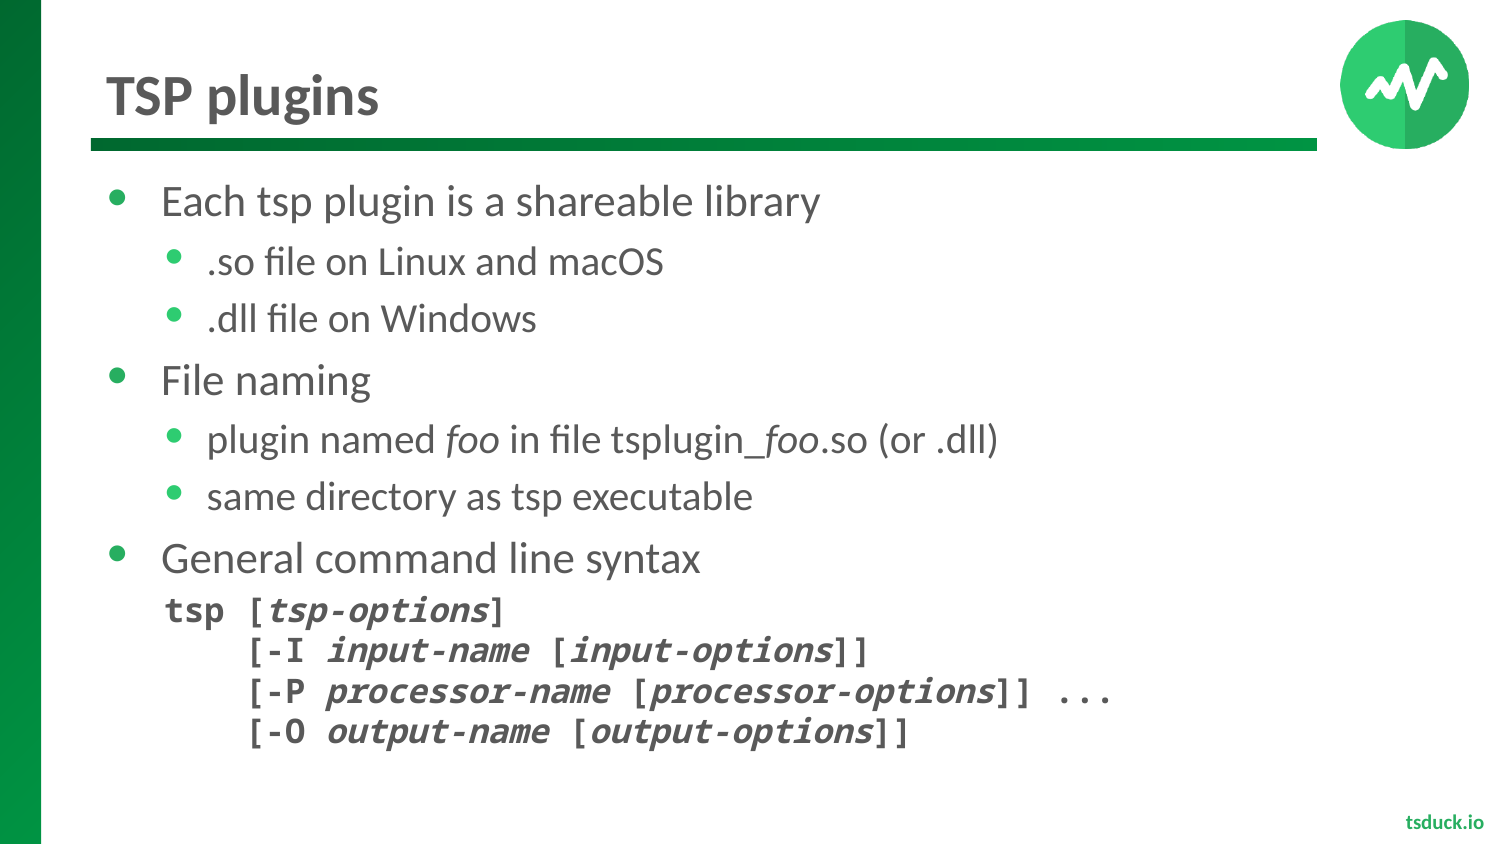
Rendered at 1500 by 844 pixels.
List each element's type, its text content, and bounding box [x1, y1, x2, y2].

list Each tsp plugin is a shareable library .so file on Linux and macOS .dll file on Windows File naming plugin named foo in file tsplugin_foo.so (or .dll) same directory as tsp executable General command line syntax tsp [tsp-options] [-I input-name [input-options]] [-P processor-name [processor-options]] ... [-O output-name [output-options]] [91, 164, 1454, 759]
picture [1340, 20, 1469, 149]
title TSP plugins [91, 38, 1333, 146]
